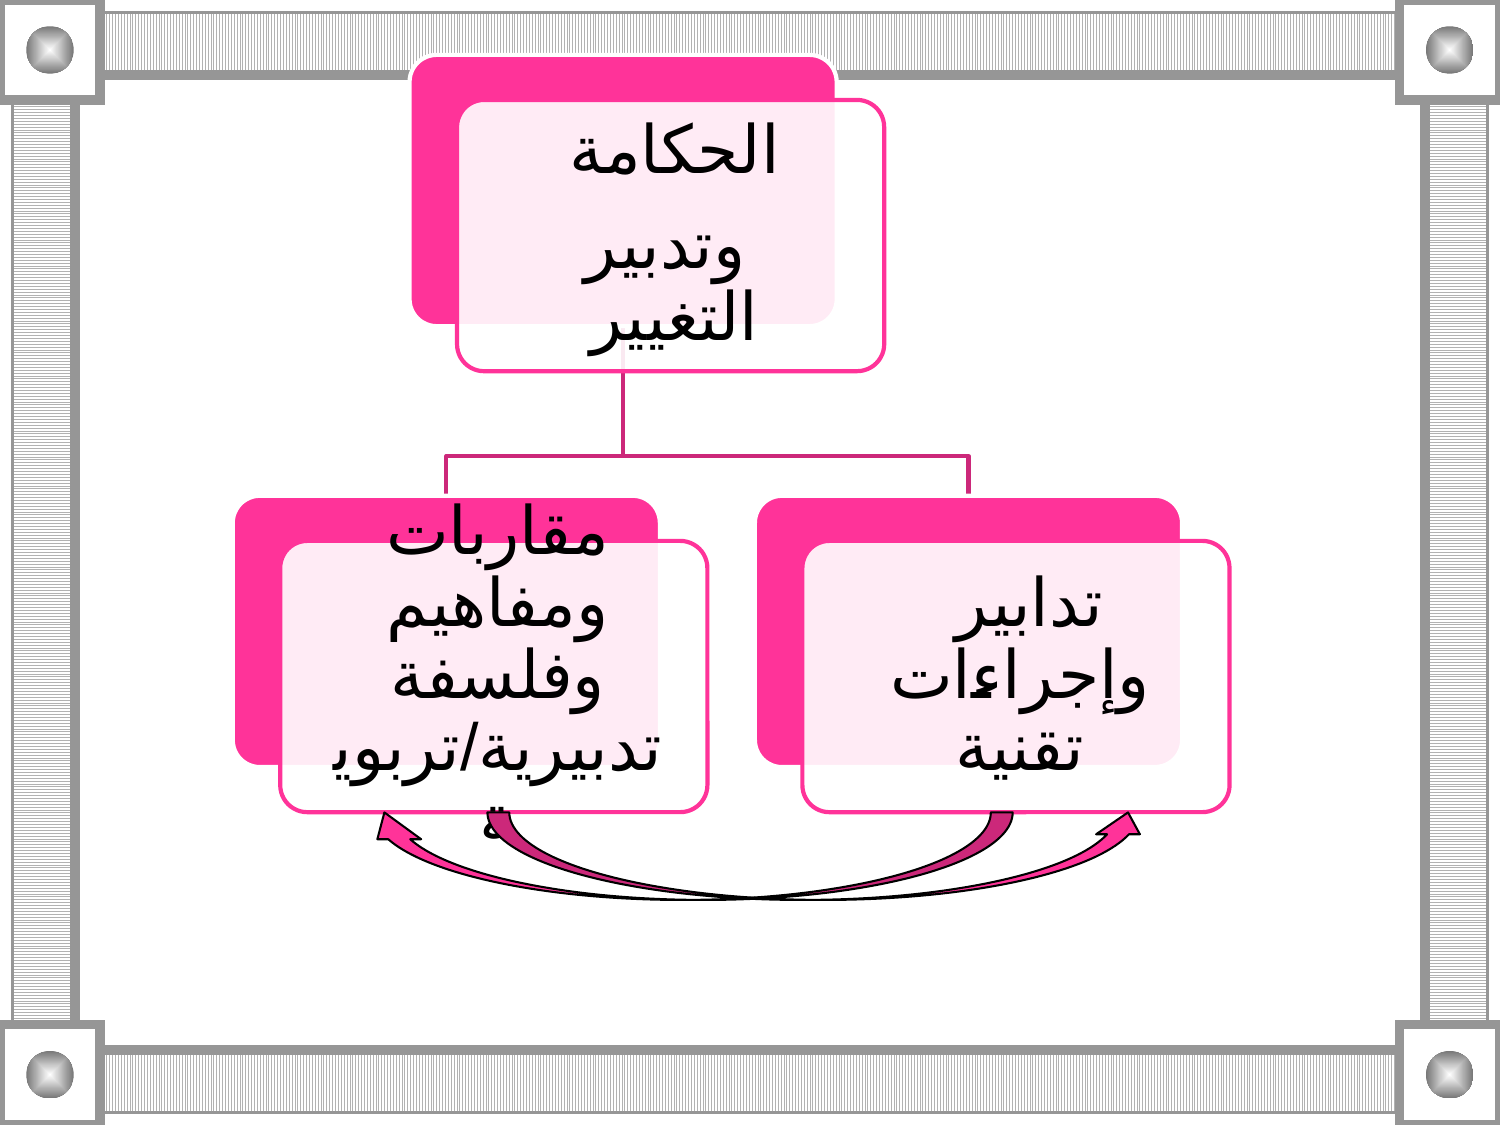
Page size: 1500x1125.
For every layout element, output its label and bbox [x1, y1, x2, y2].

list [199, 99, 1263, 813]
text_box [756, 822, 1140, 900]
text_box [377, 822, 1011, 900]
